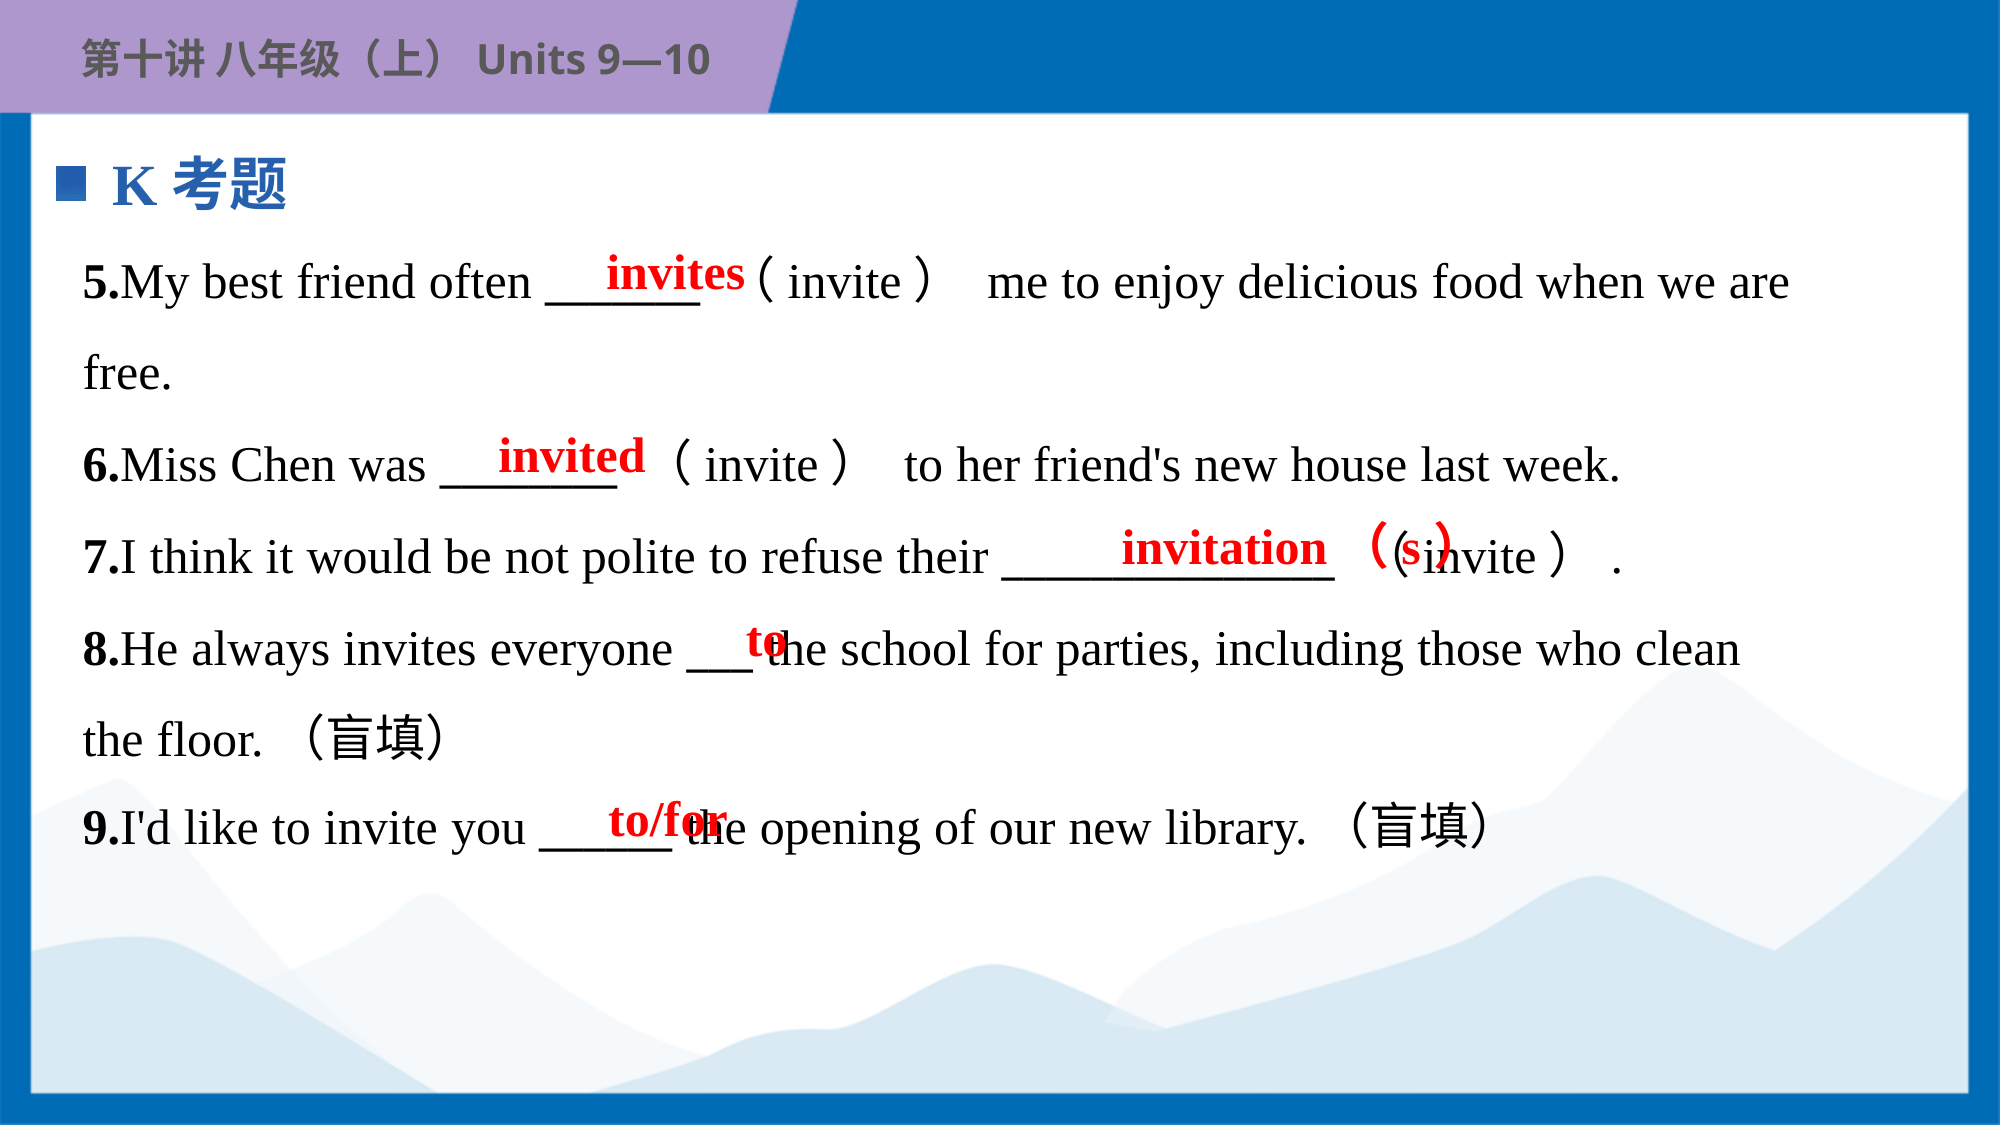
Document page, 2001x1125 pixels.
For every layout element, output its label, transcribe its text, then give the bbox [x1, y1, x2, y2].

text_box invitation（s） [1121, 487, 1484, 565]
text_box invited [480, 395, 664, 474]
text_box 5.My best friend often _______ （invite） me to enjoy delicious food when we are free. 6.Miss Chen was ________ （invite） to her friend's new house last week. 7.I think it would be not polite to refuse their _______________ （invite）. 8.He always invites everyone ___ the school for parties, including those who clean the floor.（盲填） 9.I'd like to invite you ______ the opening of our new library.（盲填） [82, 216, 1917, 845]
text_box K考题 [112, 146, 1917, 216]
text_box to/for [590, 758, 746, 837]
picture [0, 0, 2000, 1125]
text_box to [727, 578, 806, 658]
text_box invites [588, 212, 764, 291]
